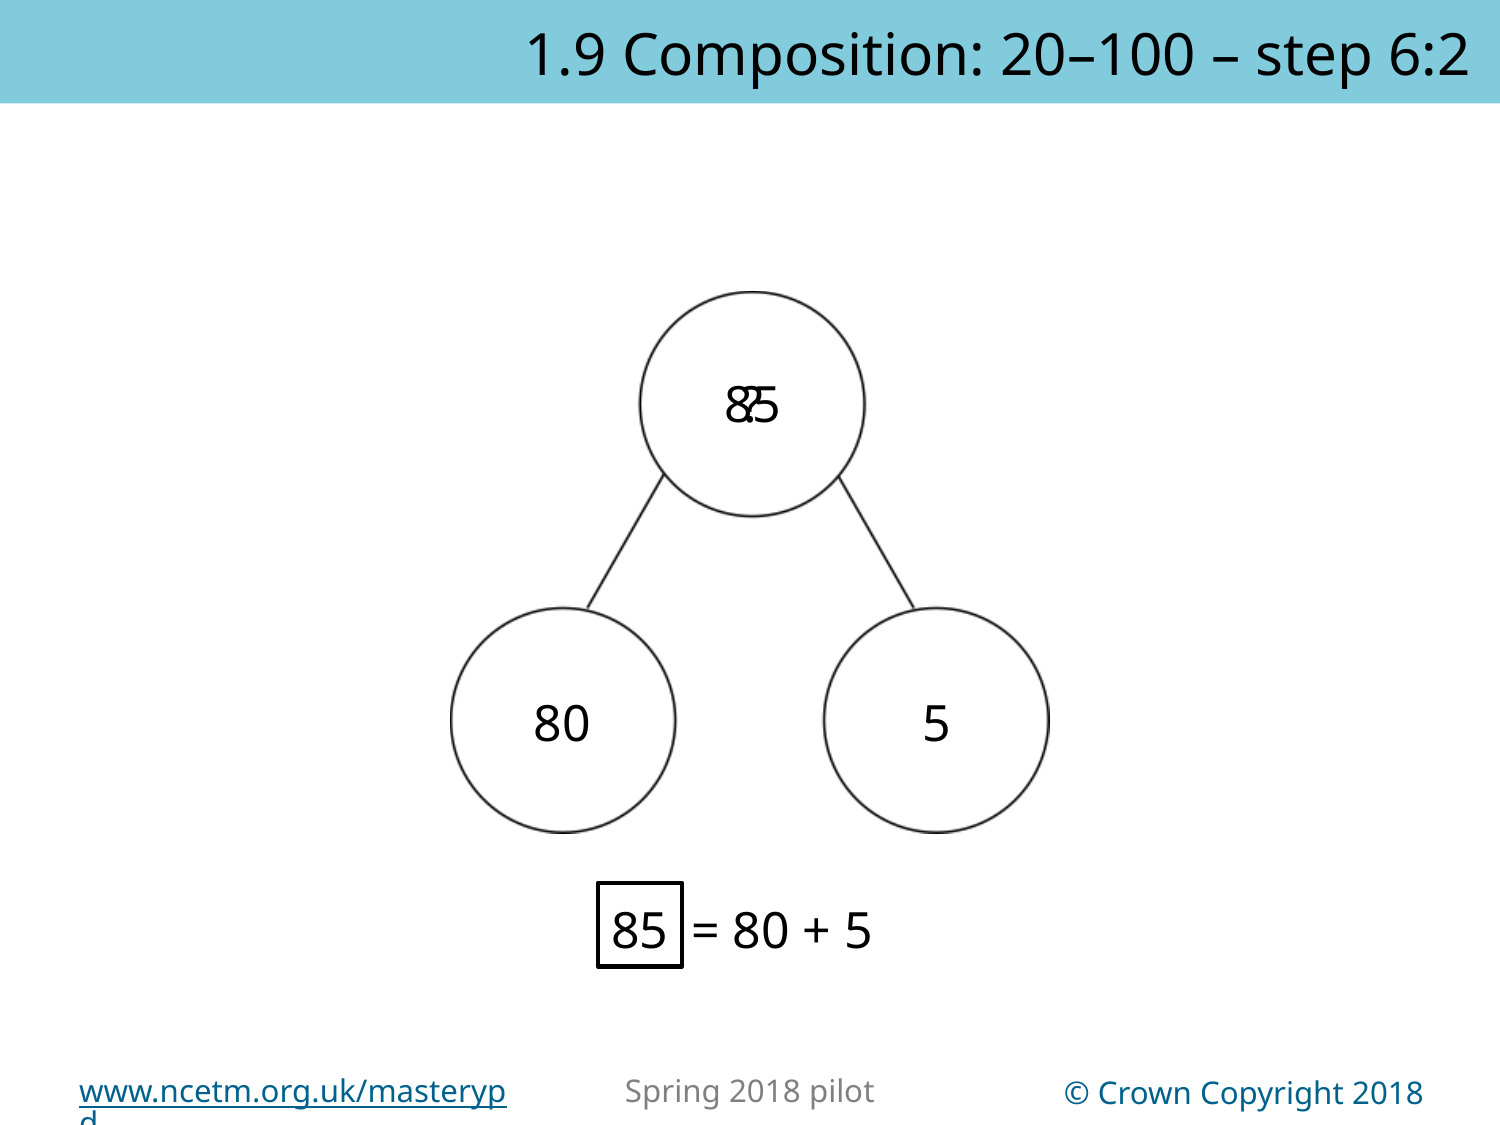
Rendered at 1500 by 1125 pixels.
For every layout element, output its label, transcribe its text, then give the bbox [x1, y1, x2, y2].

text_box = 80 + 5 [690, 890, 953, 966]
list 1.9 Composition: 20–100 – step 6:2 [0, 0, 1500, 104]
picture [449, 290, 1050, 834]
text_box 85 [590, 890, 690, 966]
text_box [596, 881, 684, 890]
